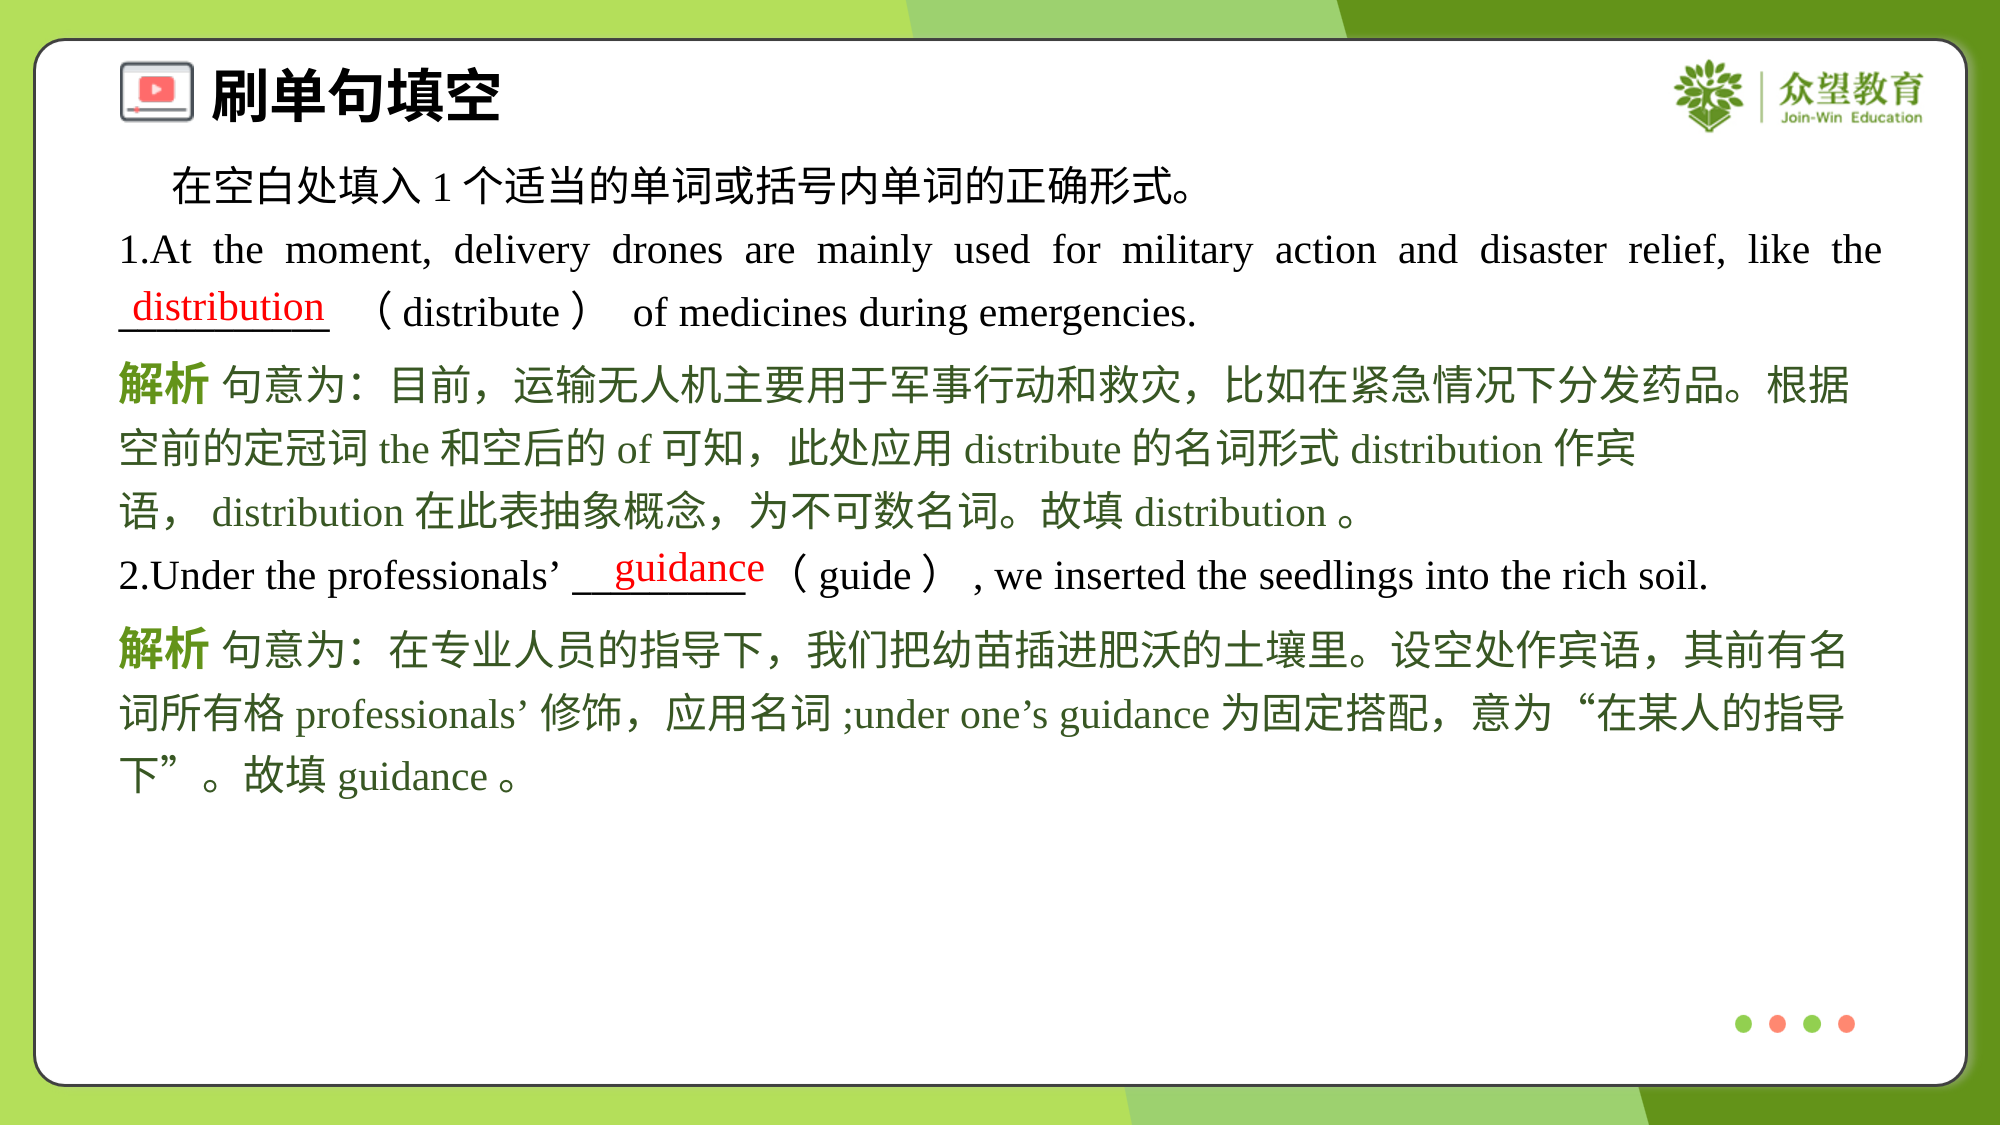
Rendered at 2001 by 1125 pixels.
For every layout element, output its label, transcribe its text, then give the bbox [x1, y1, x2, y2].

text_box 2.Under the professionals’ _________ （guide）, we inserted the seedlings into the rich soil. [118, 535, 1883, 593]
text_box 解析 句意为：在专业人员的指导下，我们把幼苗插进肥沃的土壤里。设空处作宾语，其前有名词所有格professionals’修饰，应用名词;under one’s guidance为固定搭配，意为“在某人的指导下”。故填guidance。 [118, 605, 1883, 795]
text_box 解析 句意为：目前，运输无人机主要用于军事行动和救灾，比如在紧急情况下分发药品。根据空前的定冠词the和空后的of可知，此处应用distribute的名词形式distribution作宾语，distribution在此表抽象概念，为不可数名词。故填distribution。 [118, 340, 1883, 530]
picture [0, 0, 2000, 1125]
text_box guidance [610, 527, 770, 585]
text_box distribution [128, 265, 330, 324]
text_box 在空白处填入1个适当的单词或括号内单词的正确形式。 1.At the moment, delivery drones are mainly used for military action and disaster relief, like the ___________ （distribute） of medicines during emergencies. [118, 146, 1883, 329]
